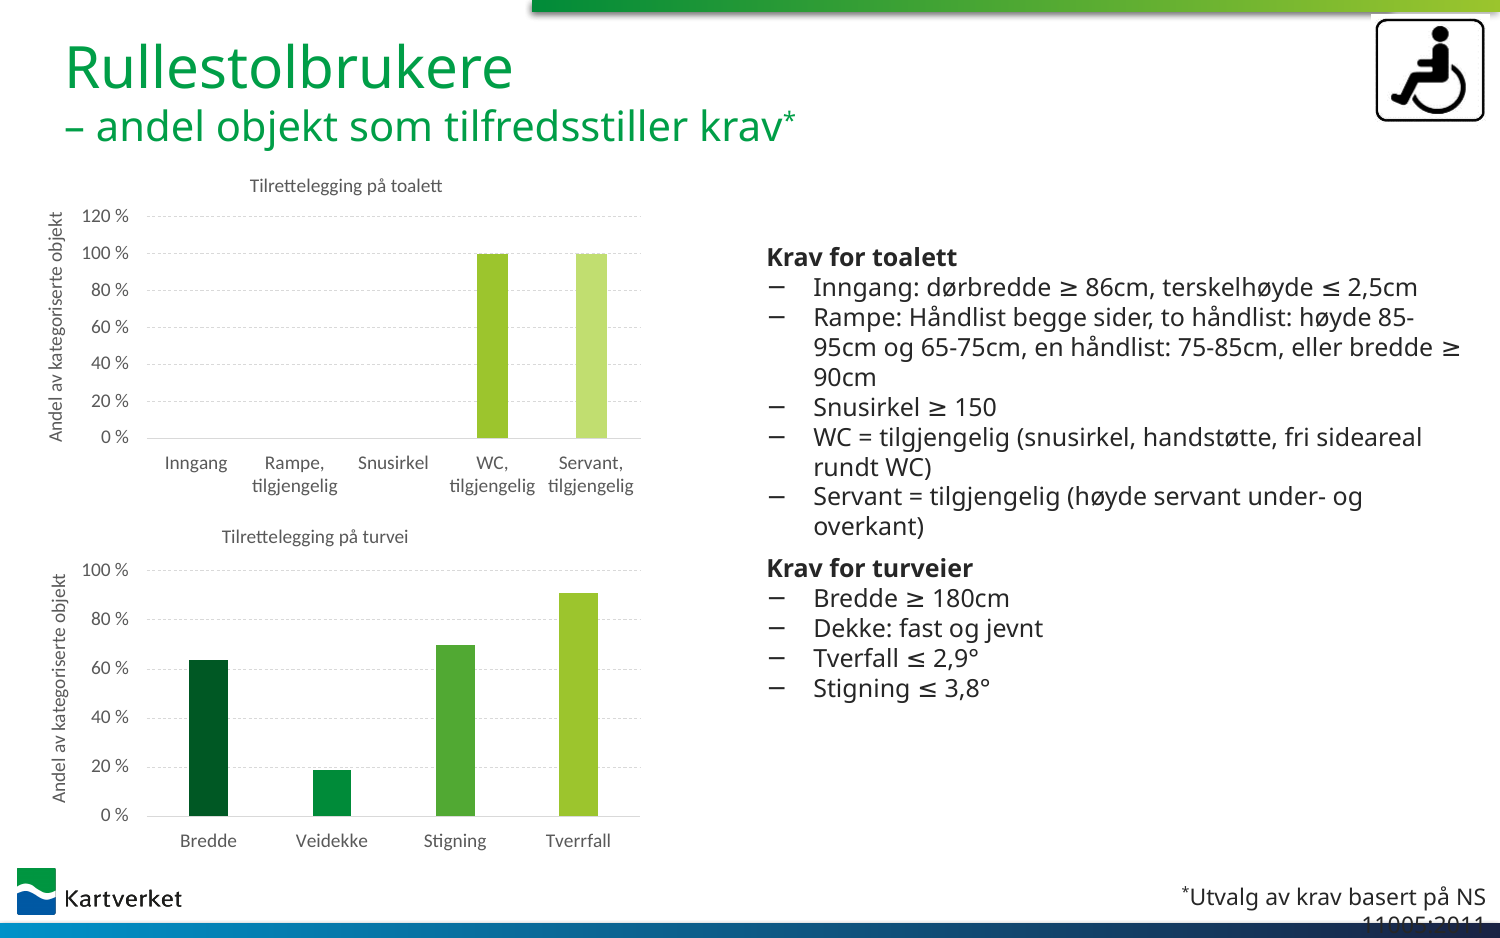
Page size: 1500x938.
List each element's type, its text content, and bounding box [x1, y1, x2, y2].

picture [41, 520, 652, 859]
text_box Krav for toalett Inngang: dørbredde ≥ 86cm, terskelhøyde ≤ 2,5cm Rampe: Håndlist begge sider, to håndlist: høyde 85-95cm og 65-75cm, en håndlist: 75-85cm, eller bredde ≥ 90cm Snusirkel ≥ 150 WC = tilgjengelig (snusirkel, handstøtte, fri sideareal rundt WC) Servant = tilgjengelig (høyde servant under- og overkant) [751, 234, 1483, 545]
text_box Rullestolbrukere – andel objekt som tilfredsstiller krav* [49, 14, 1431, 158]
text_box *Utvalg av krav basert på NS 11005:2011 [1068, 873, 1500, 938]
picture [41, 166, 652, 505]
picture [1371, 13, 1491, 127]
text_box Krav for turveier Bredde ≥ 180cm Dekke: fast og jevnt Tverfall ≤ 2,9° Stigning ≤ 3,8° [751, 545, 1483, 710]
